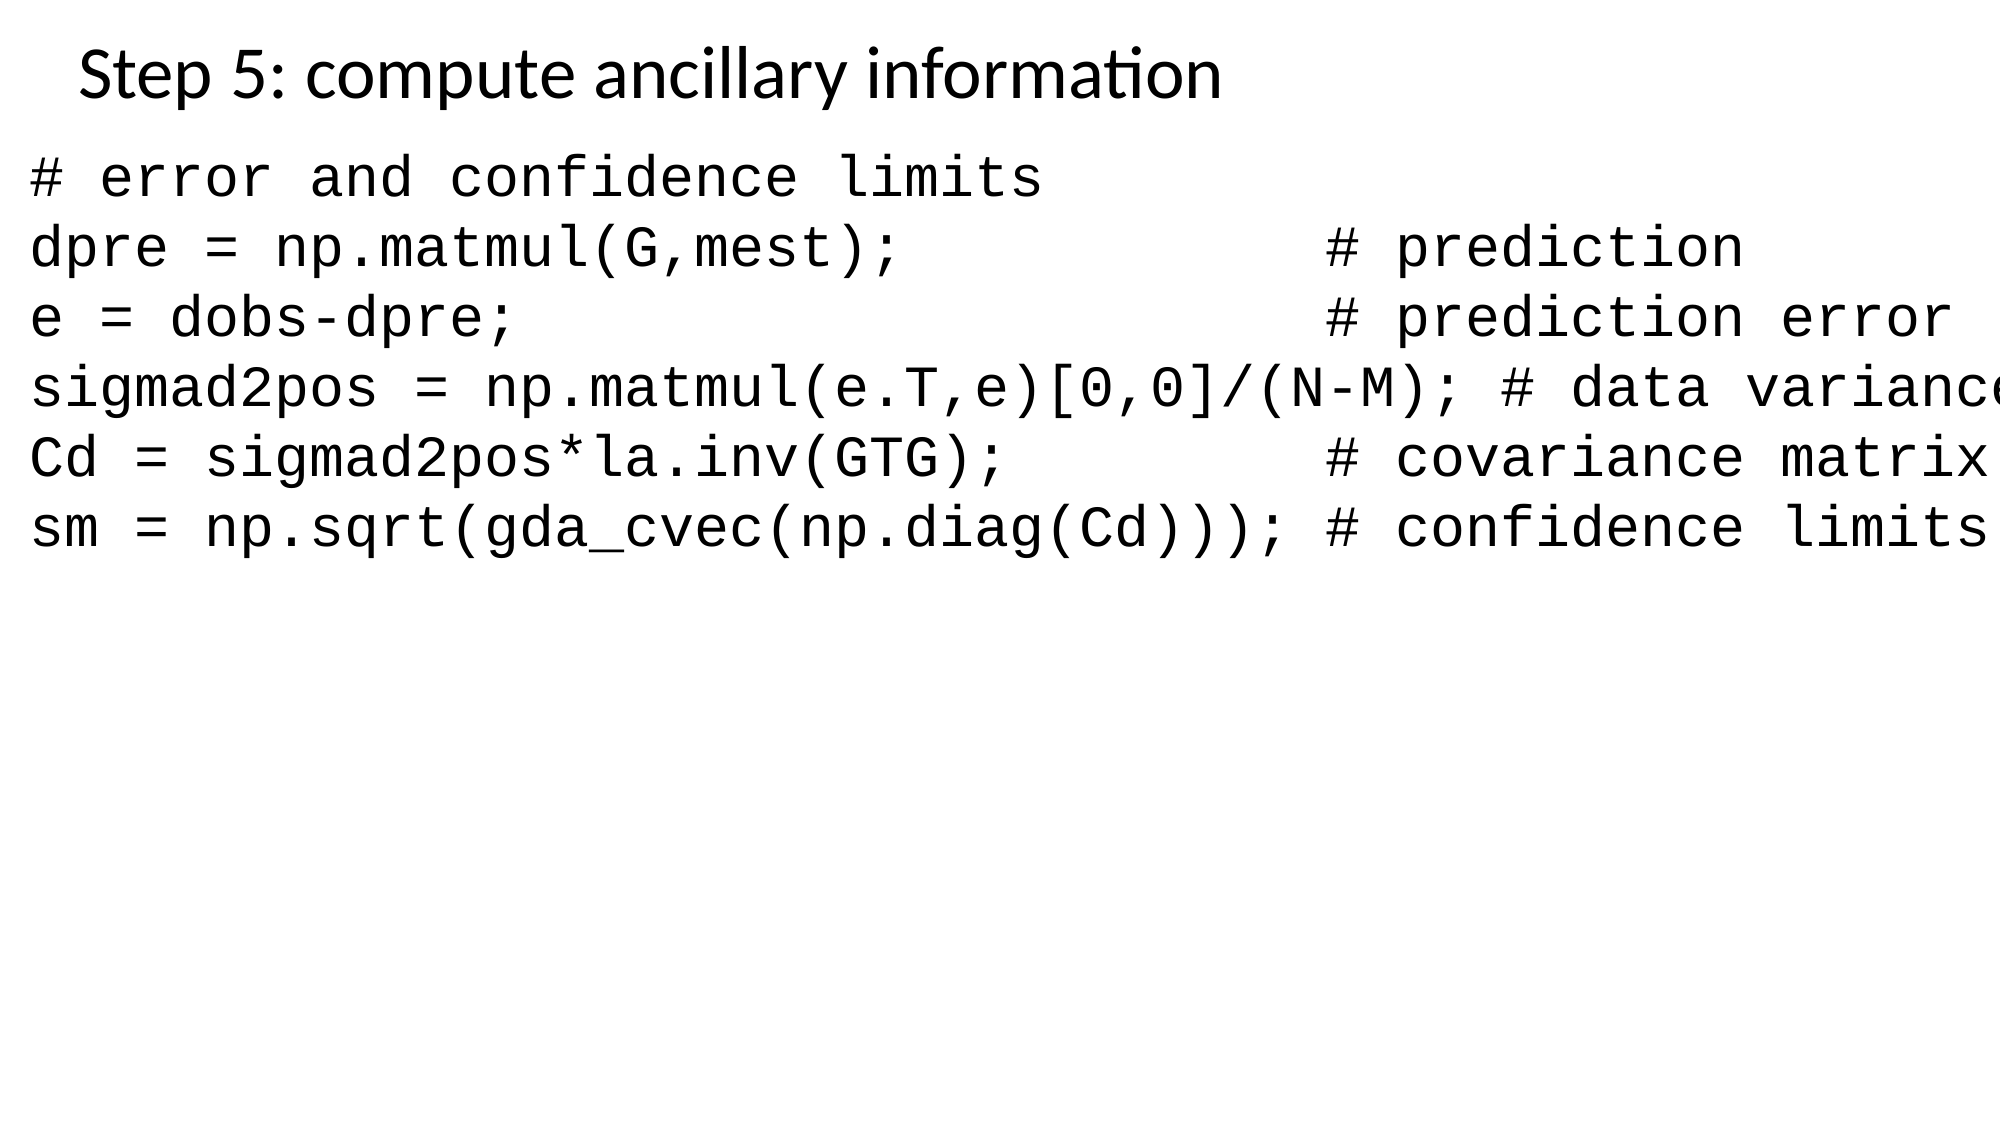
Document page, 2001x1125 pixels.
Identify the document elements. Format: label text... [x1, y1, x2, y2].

text_box Step 5: compute ancillary information [63, 16, 1696, 122]
text_box # error and confidence limits dpre = np.matmul(G,mest); # prediction e = dobs-dpre; # prediction error sigmad2pos = np.matmul(e.T,e)[0,0]/(N-M); # data variance Cd = sigmad2pos*la.inv(GTG); # covariance matrix sm = np.sqrt(gda_cvec(np.diag(Cd))); # confidence limits [15, 130, 2000, 565]
